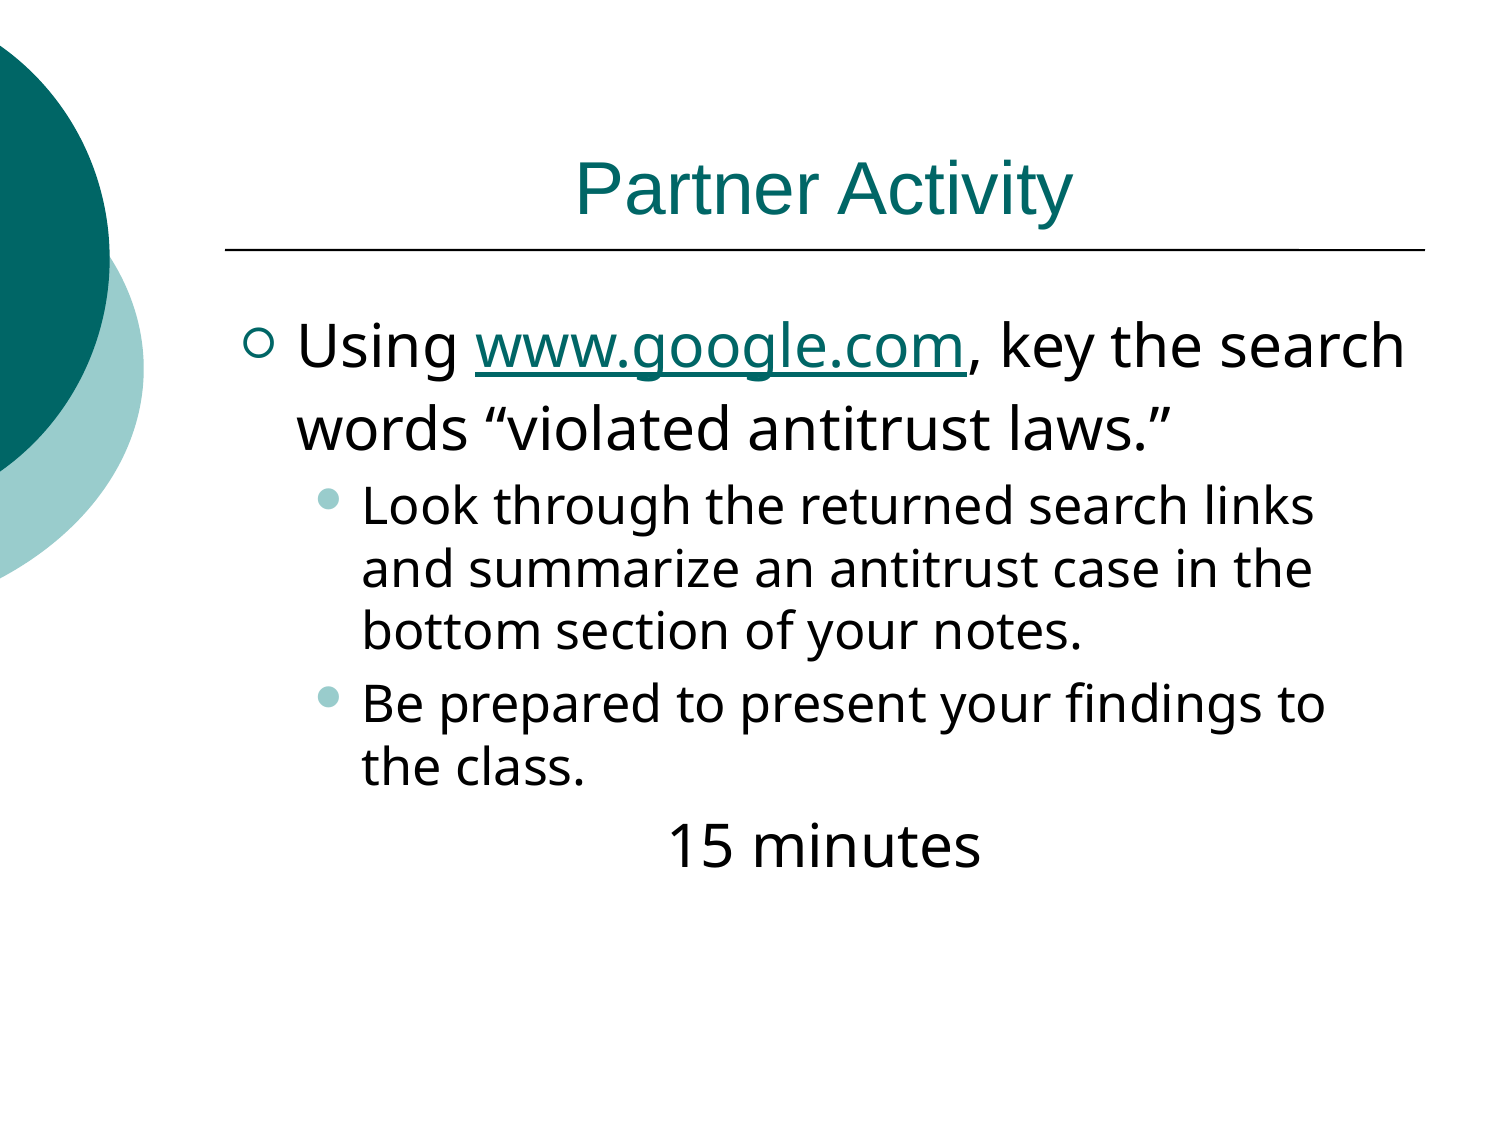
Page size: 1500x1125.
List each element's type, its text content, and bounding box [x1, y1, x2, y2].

list Using www.google.com, key the search words “violated antitrust laws.” Look through the returned search links and summarize an antitrust case in the bottom section of your notes. Be prepared to present your findings to the class. 15 minutes [224, 299, 1425, 975]
title Partner Activity [224, 49, 1425, 237]
